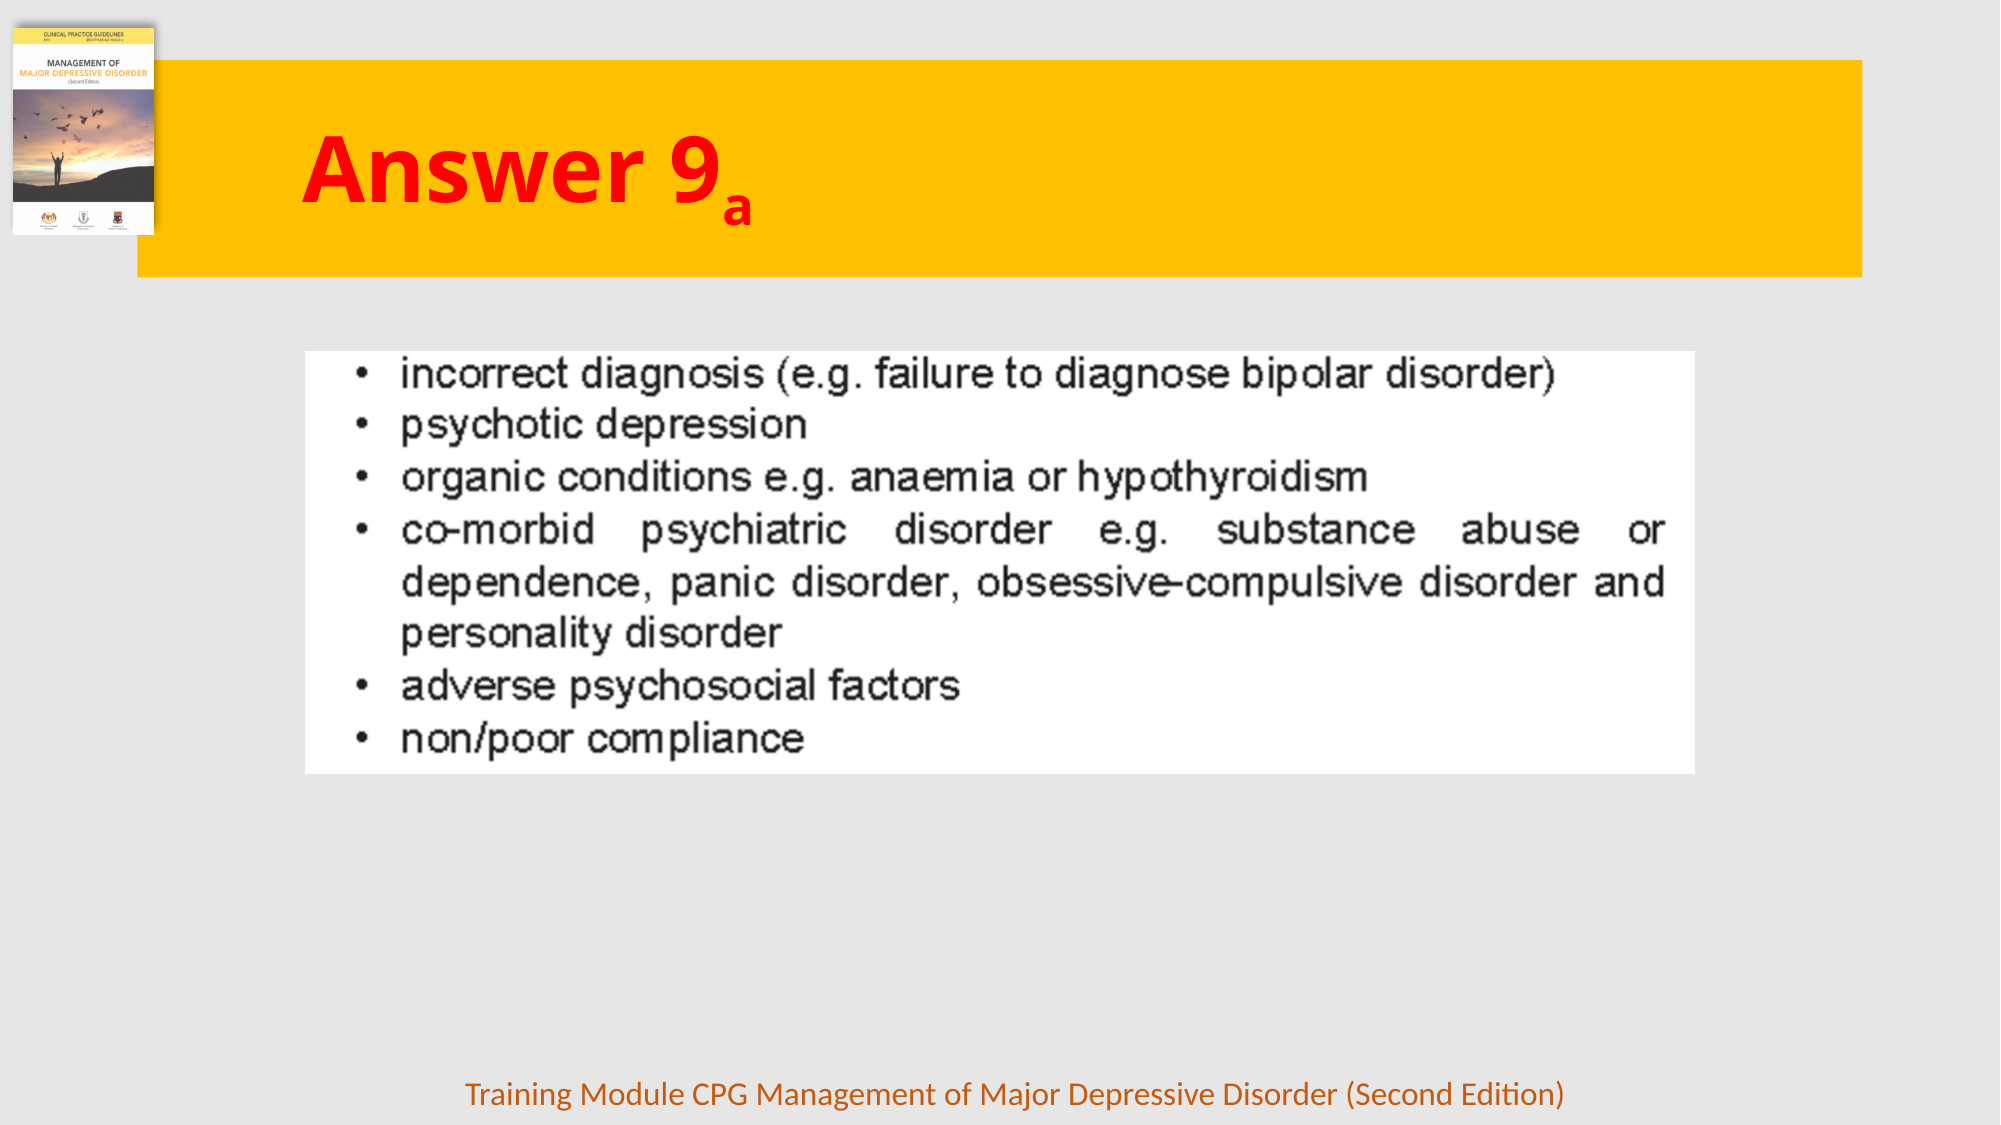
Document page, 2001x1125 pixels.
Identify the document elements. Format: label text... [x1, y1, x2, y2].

text_box Training Module CPG Management of Major Depressive Disorder (Second Edition) [450, 1065, 1832, 1120]
picture [13, 28, 154, 235]
picture [305, 351, 1695, 774]
title Answer 9a [137, 59, 1863, 278]
